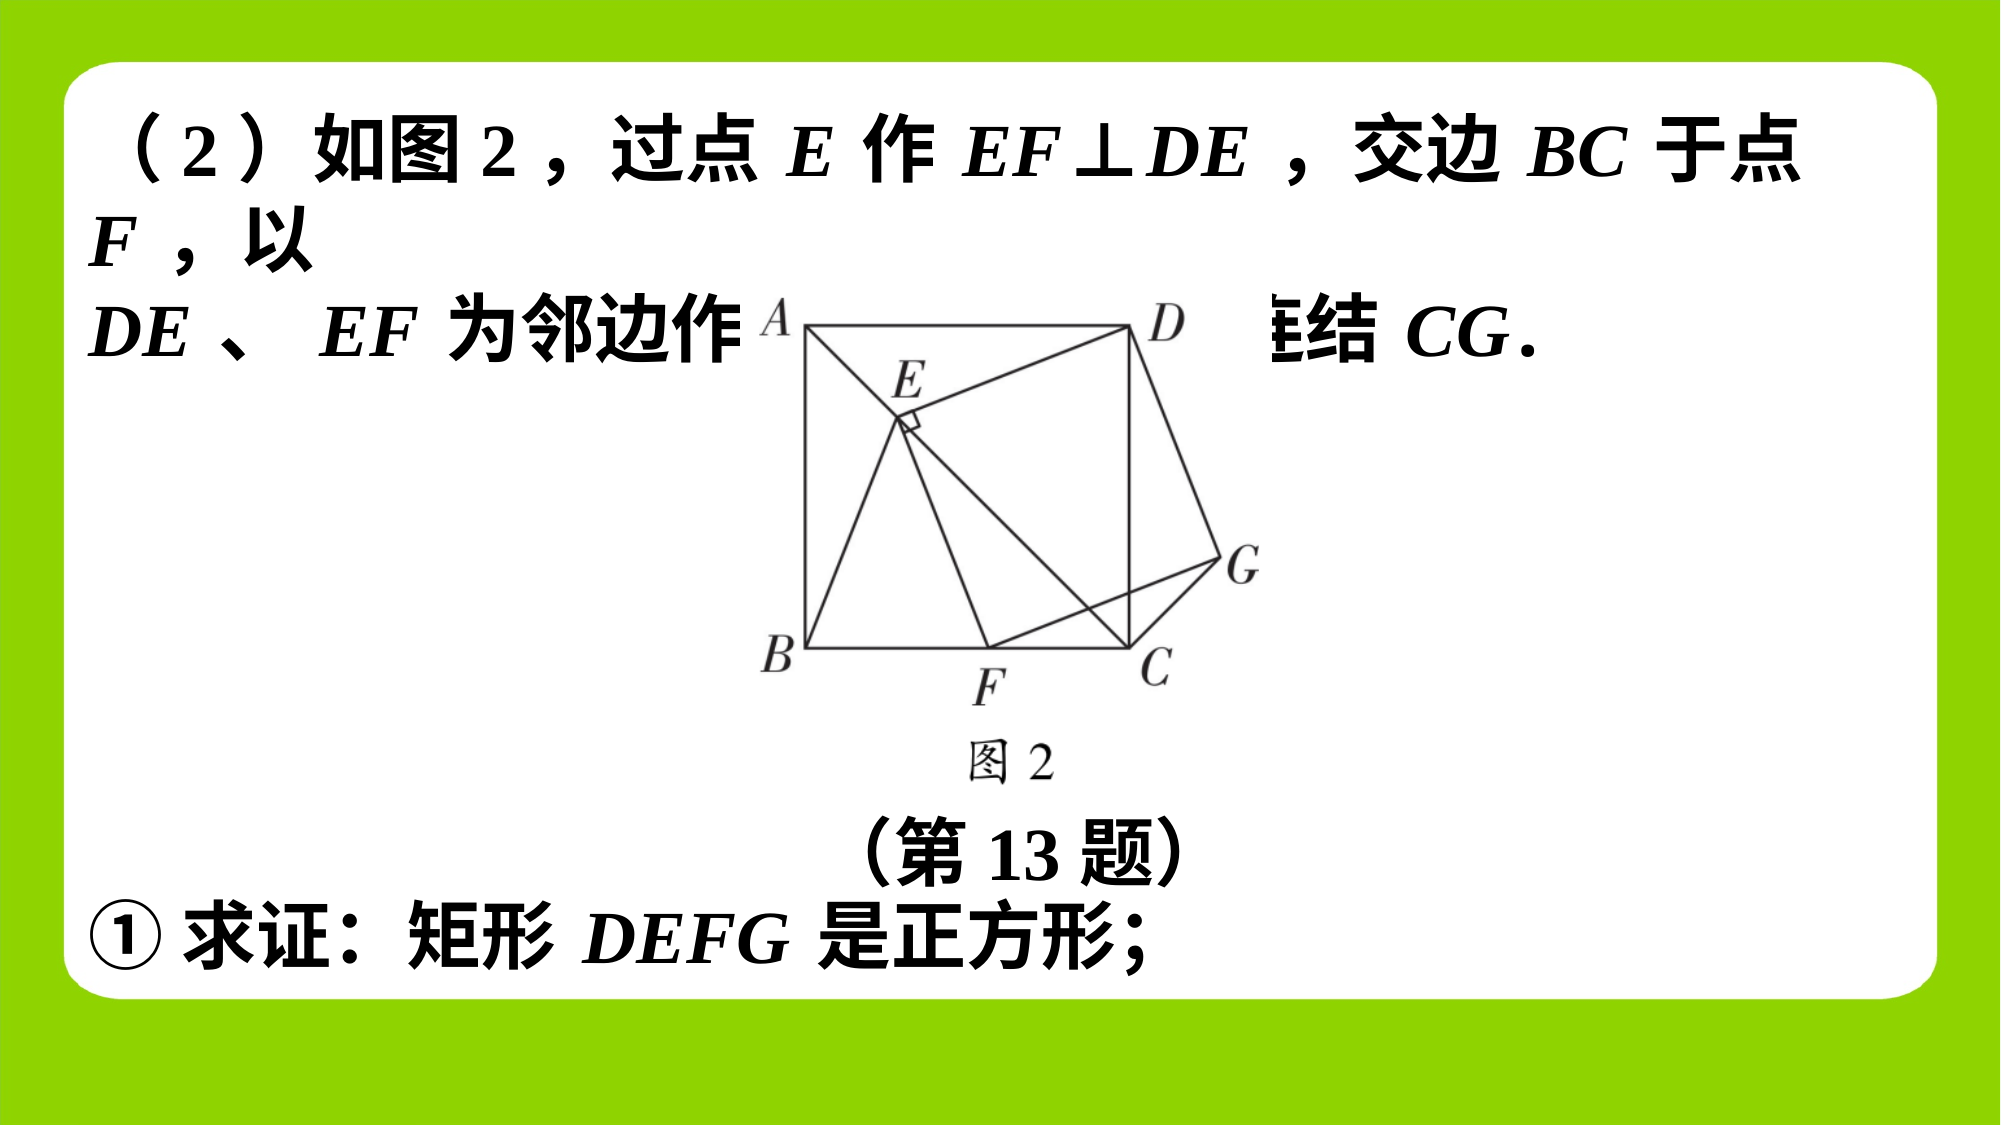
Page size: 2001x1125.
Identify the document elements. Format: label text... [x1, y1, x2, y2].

picture [0, 0, 2001, 1125]
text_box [740, 289, 1272, 897]
text_box ①求证：矩形DEFG是正方形； [88, 888, 1151, 980]
text_box （2）如图2，过点E作EF⊥DE，交边BC于点F，以 DE、EF为邻边作矩形DEFG，连结CG. [88, 101, 1974, 284]
